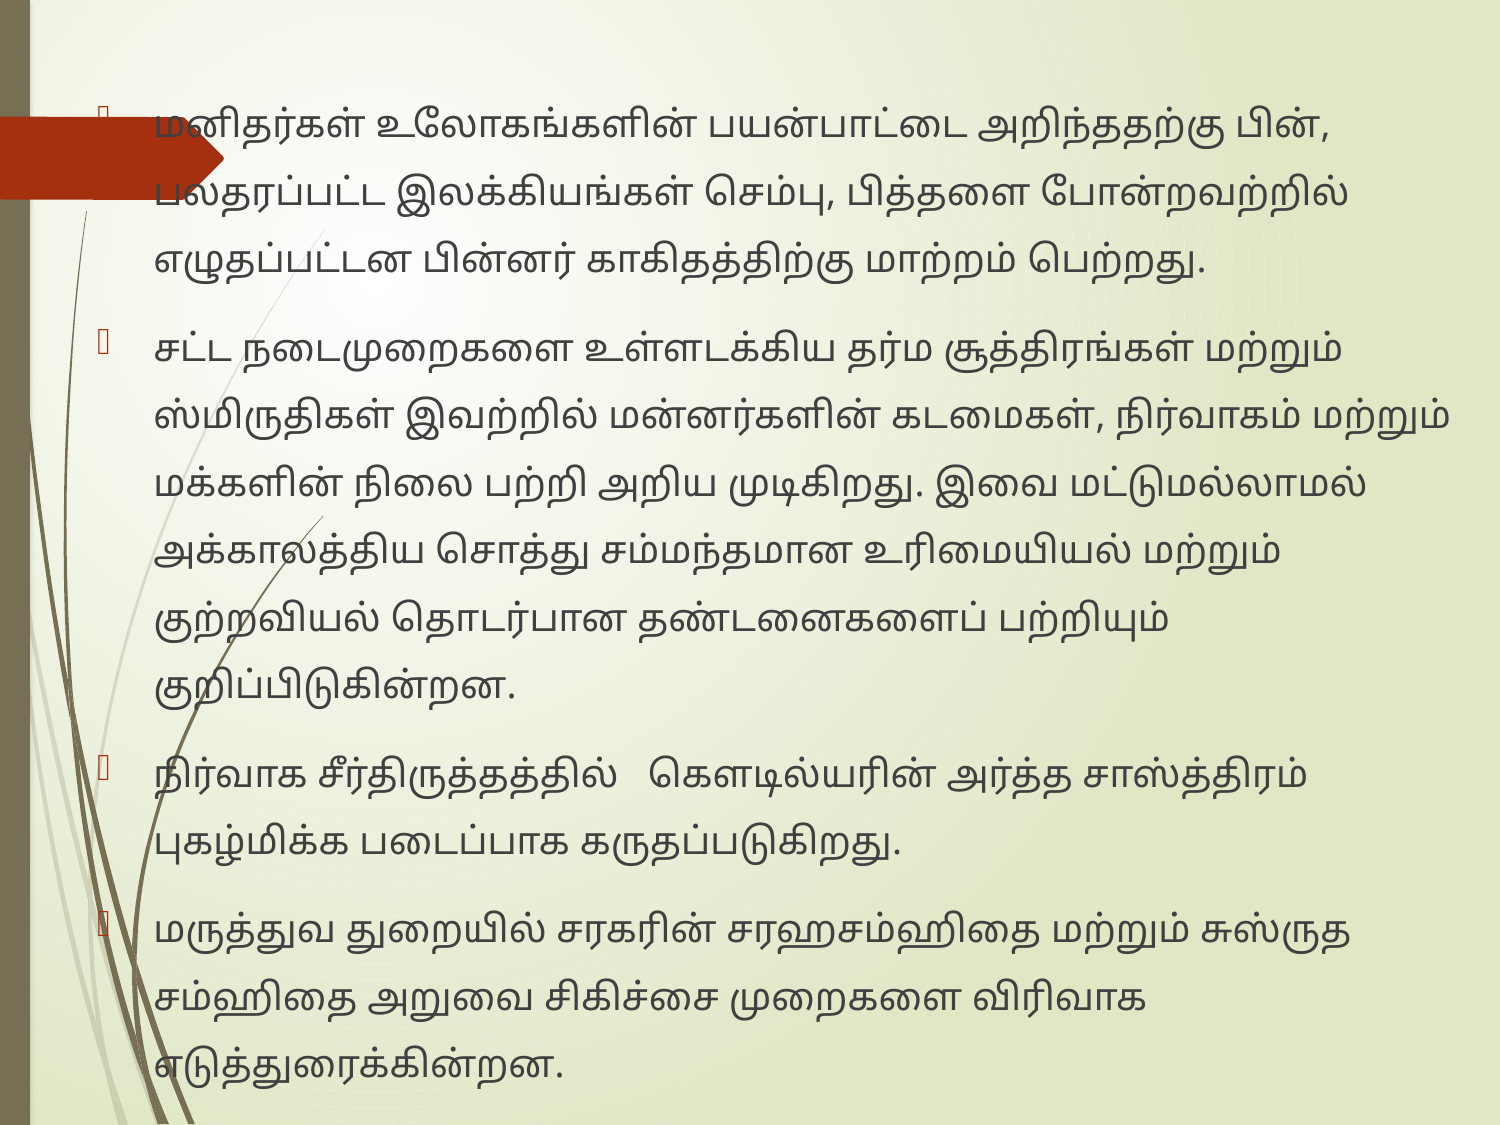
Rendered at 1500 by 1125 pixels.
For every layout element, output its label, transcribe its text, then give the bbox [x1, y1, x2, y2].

list மனிதர்கள் உலோகங்களின் பயன்பாட்டை அறிந்ததற்கு பின், பலதரப்பட்ட இலக்கியங்கள் செம்பு, பித்தளை போன்றவற்றில் எழுதப்பட்டன பின்னர் காகிதத்திற்கு மாற்றம் பெற்றது. சட்ட நடைமுறைகளை உள்ளடக்கிய தர்ம சூத்திரங்கள் மற்றும் ஸ்மிருதிகள் இவற்றில் மன்னர்களின் கடமைகள், நிர்வாகம் மற்றும் மக்களின் நிலை பற்றி அறிய முடிகிறது. இவை மட்டுமல்லாமல் அக்காலத்திய சொத்து சம்மந்தமான உரிமையியல் மற்றும் குற்றவியல் தொடர்பான தண்டனைகளைப் பற்றியும் குறிப்பிடுகின்றன. நிர்வாக சீர்திருத்தத்தில் கெளடில்யரின் அர்த்த சாஸ்த்திரம் புகழ்மிக்க படைப்பாக கருதப்படுகிறது. மருத்துவ துறையில் சரகரின் சரஹசம்ஹிதை மற்றும் சுஸ்ருத சம்ஹிதை அறுவை சிகிச்சை முறைகளை விரிவாக எடுத்துரைக்கின்றன. [82, 70, 1500, 1090]
